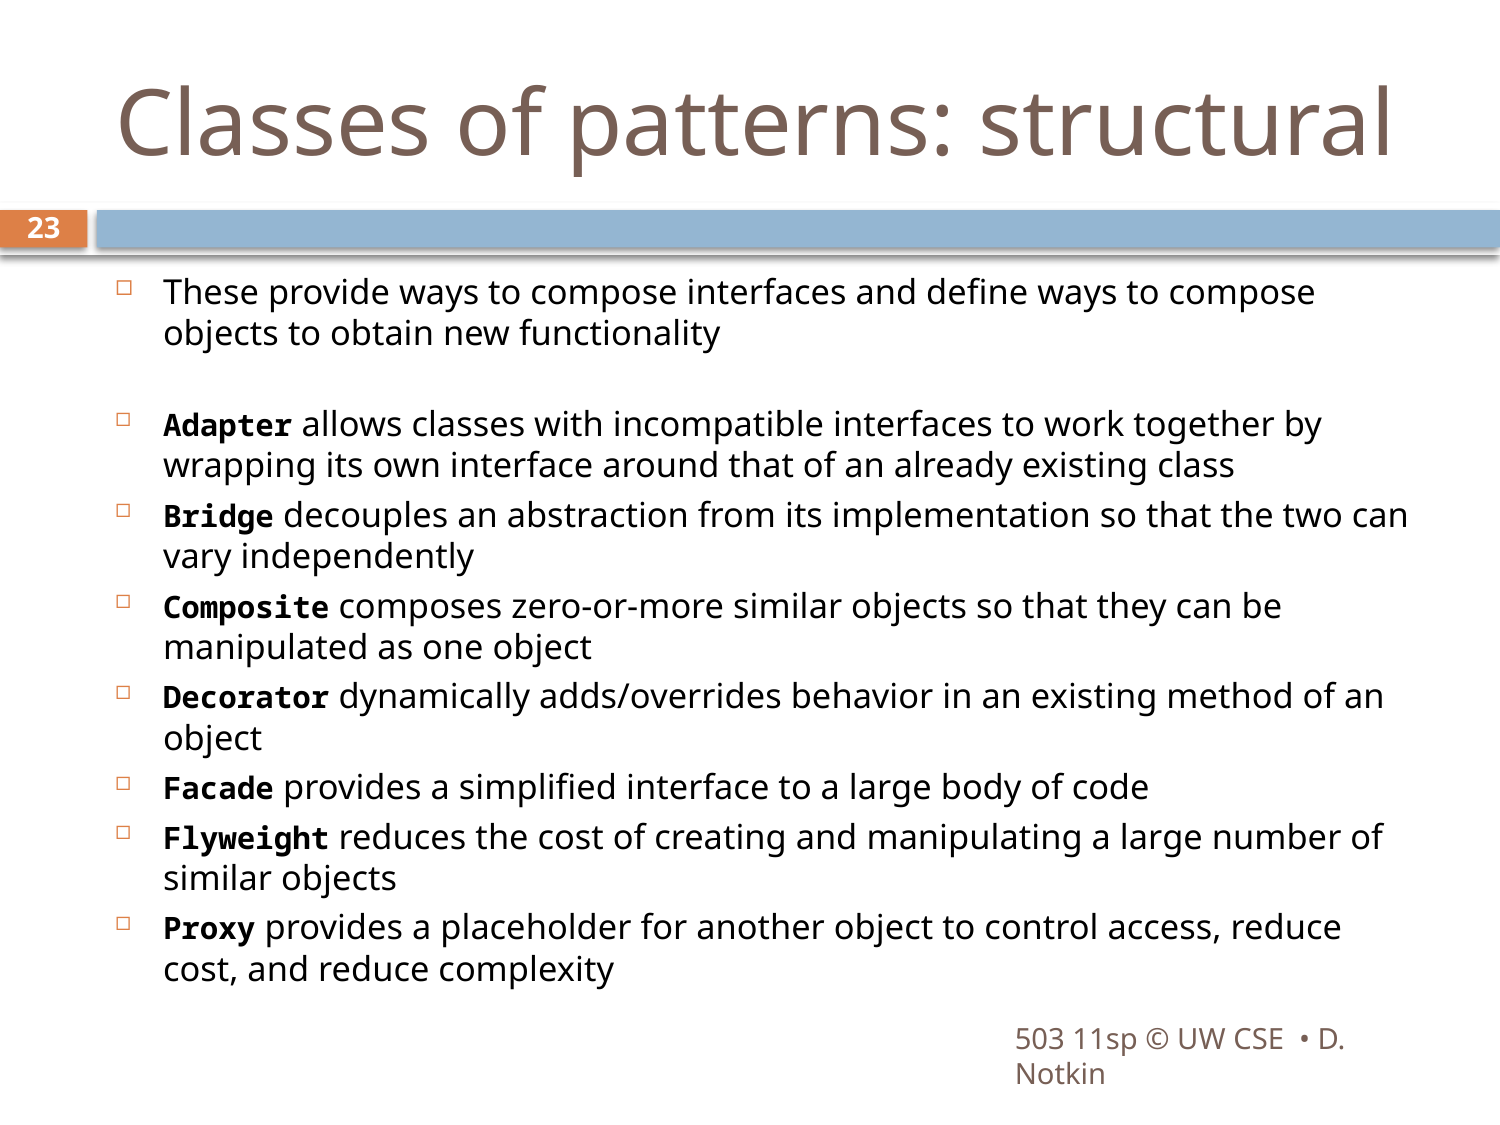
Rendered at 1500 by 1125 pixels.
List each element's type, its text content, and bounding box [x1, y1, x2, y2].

slide_number 503 11sp © UW CSE • D. Notkin [999, 1025, 1438, 1085]
list These provide ways to compose interfaces and define ways to compose objects to obtain new functionality Adapter allows classes with incompatible interfaces to work together by wrapping its own interface around that of an already existing class Bridge decouples an abstraction from its implementation so that the two can vary independently Composite composes zero-or-more similar objects so that they can be manipulated as one object Decorator dynamically adds/overrides behavior in an existing method of an object Facade provides a simplified interface to a large body of code Flyweight reduces the cost of creating and manipulating a large number of similar objects Proxy provides a placeholder for another object to control access, reduce cost, and reduce complexity [100, 262, 1438, 1000]
title Classes of patterns: structural [100, 37, 1438, 200]
slide_number 23 [0, 208, 88, 249]
